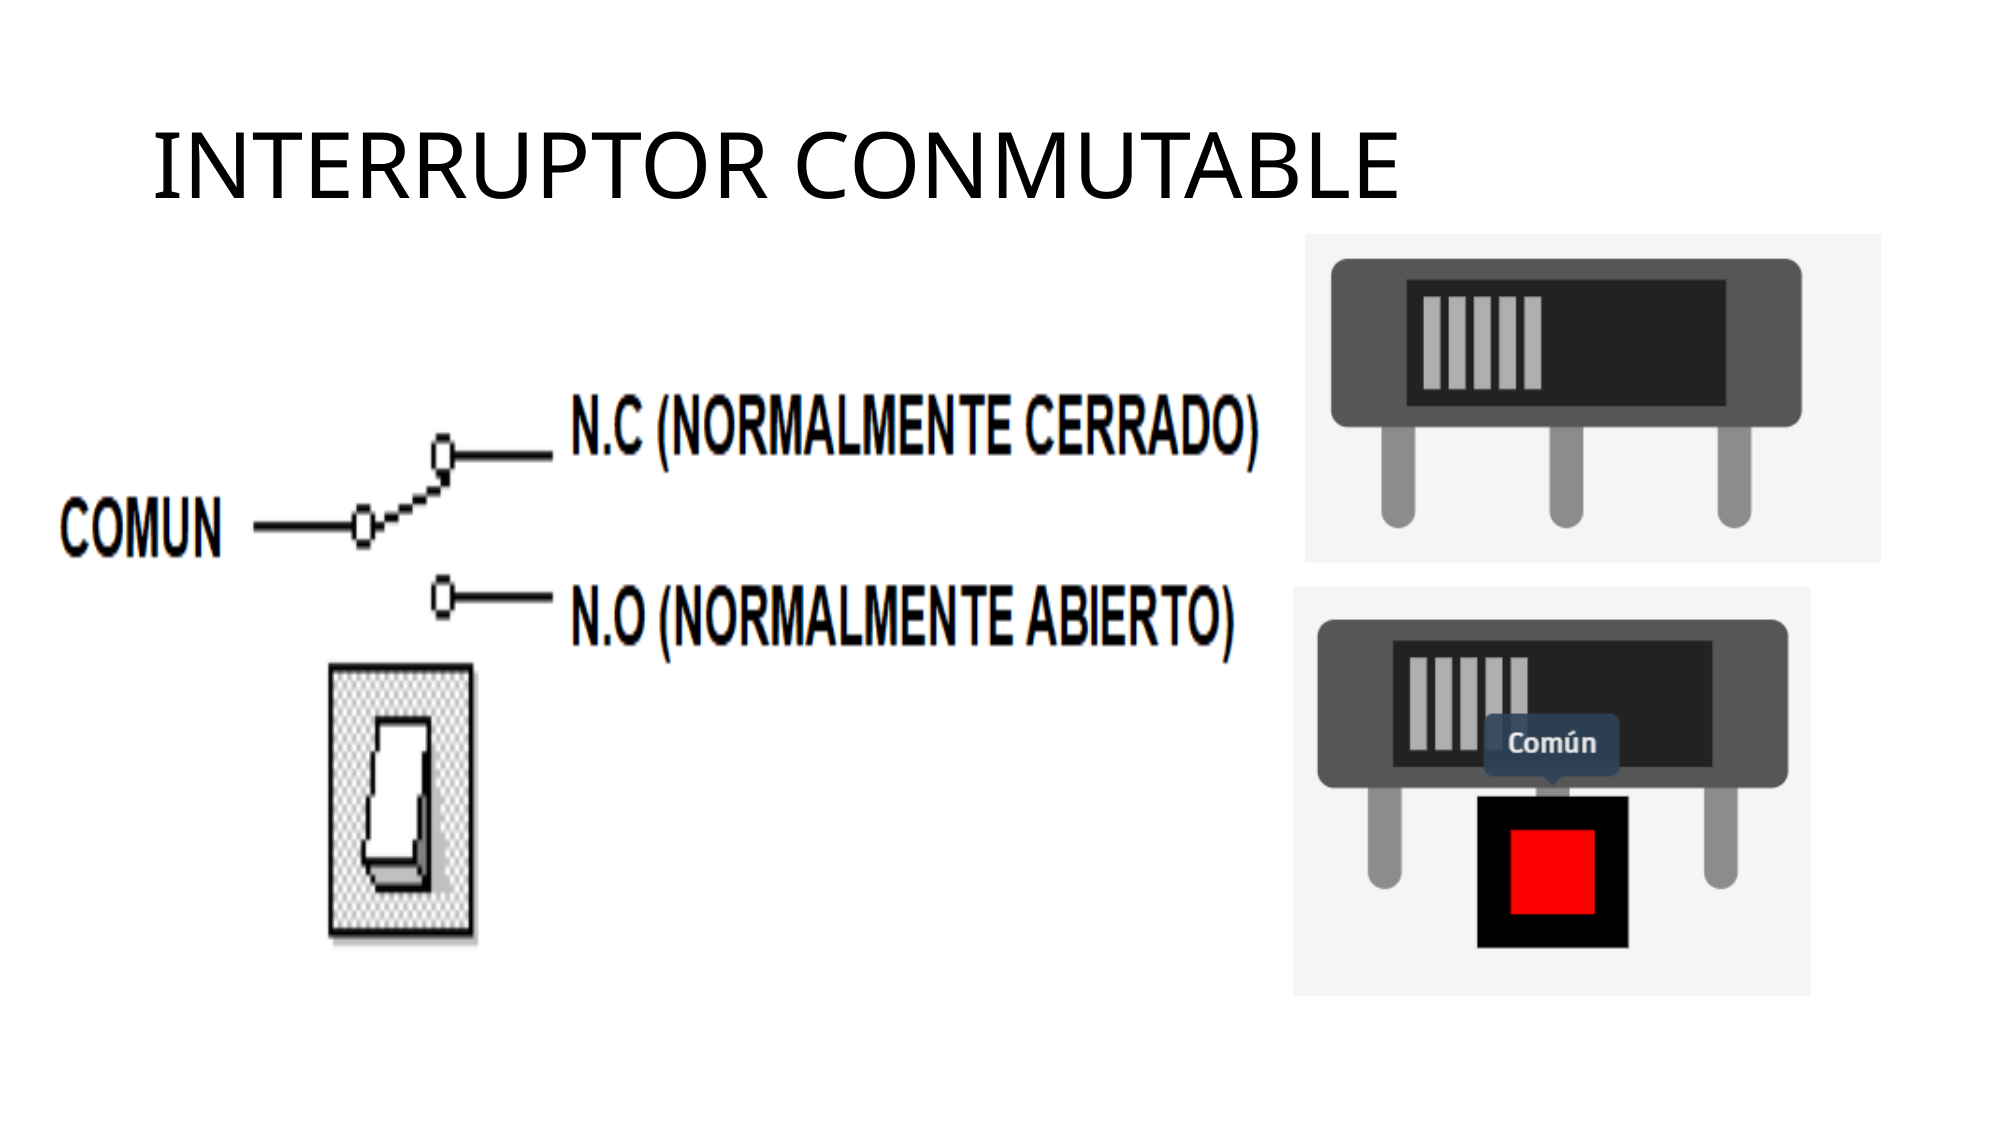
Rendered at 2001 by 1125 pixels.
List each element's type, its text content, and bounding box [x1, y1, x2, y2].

title INTERRUPTOR CONMUTABLE [137, 59, 1863, 278]
picture [1305, 233, 1882, 563]
picture [36, 257, 1811, 1014]
